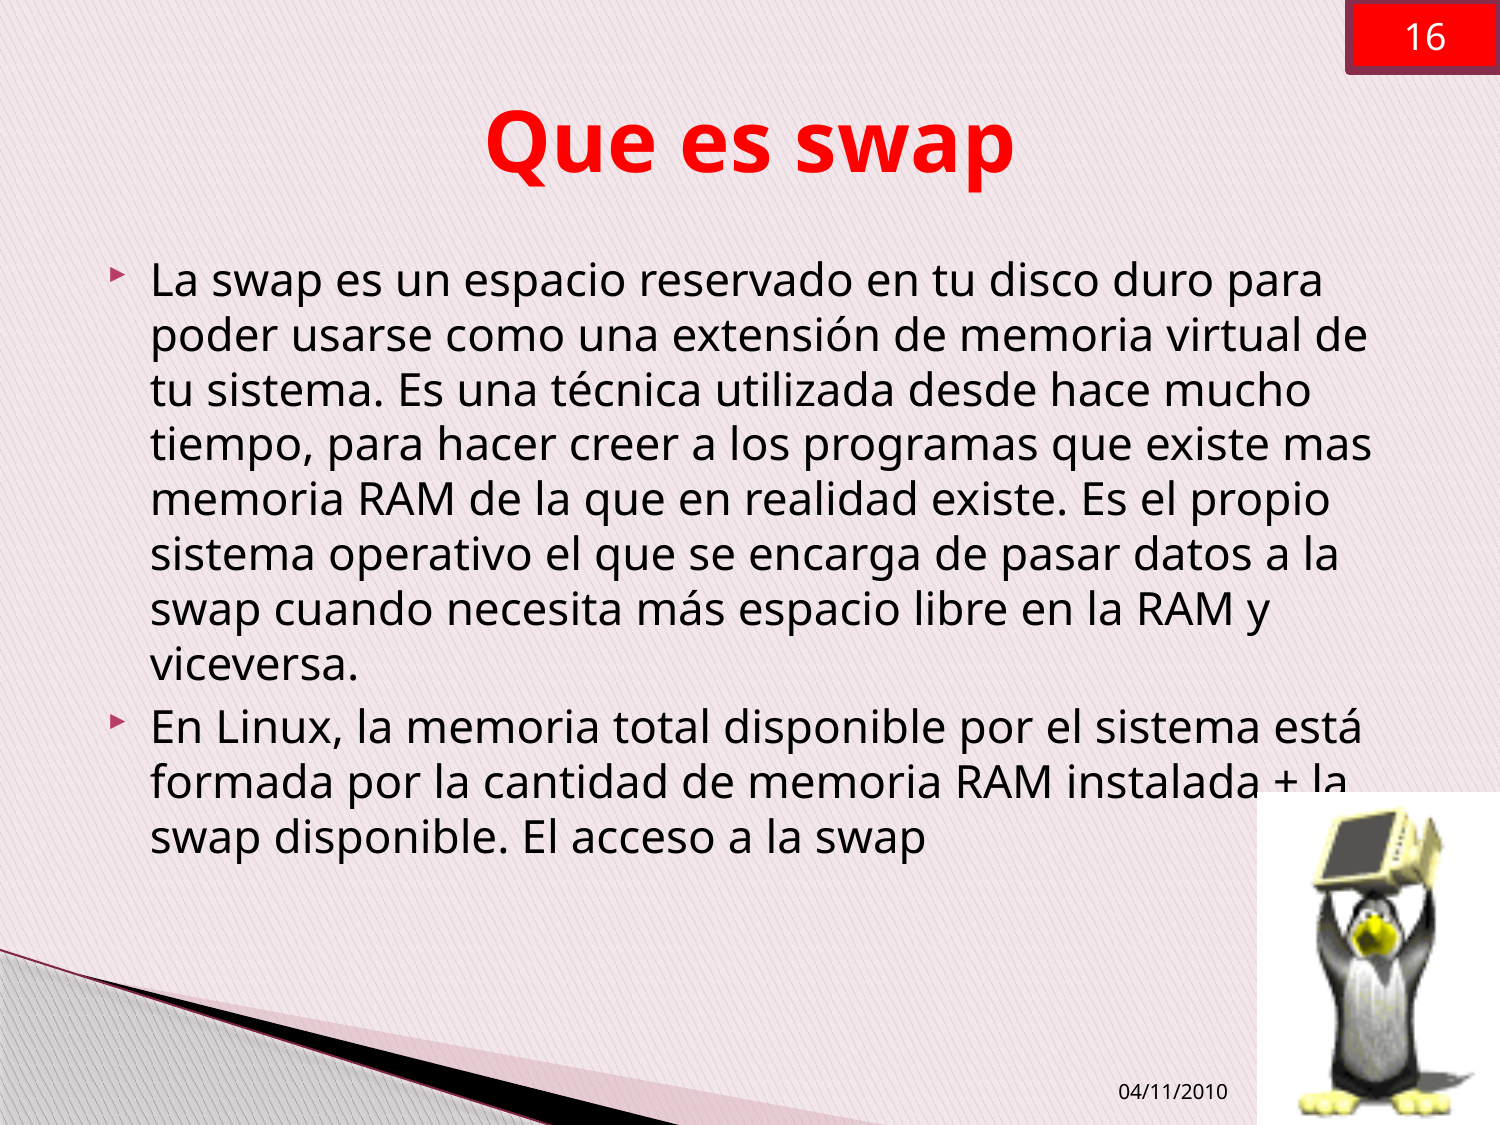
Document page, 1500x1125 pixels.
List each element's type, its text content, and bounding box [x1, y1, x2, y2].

picture [1257, 791, 1500, 1125]
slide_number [1103, 1051, 1251, 1112]
title Que es swap [75, 45, 1425, 233]
list La swap es un espacio reservado en tu disco duro para poder usarse como una extensión de memoria virtual de tu sistema. Es una técnica utilizada desde hace mucho tiempo, para hacer creer a los programas que existe mas memoria RAM de la que en realidad existe. Es el propio sistema operativo el que se encarga de pasar datos a la swap cuando necesita más espacio libre en la RAM y viceversa. En Linux, la memoria total disponible por el sistema está formada por la cantidad de memoria RAM instalada + la swap disponible. El acceso a la swap [75, 243, 1425, 986]
text_box 16 [1345, 0, 1500, 75]
